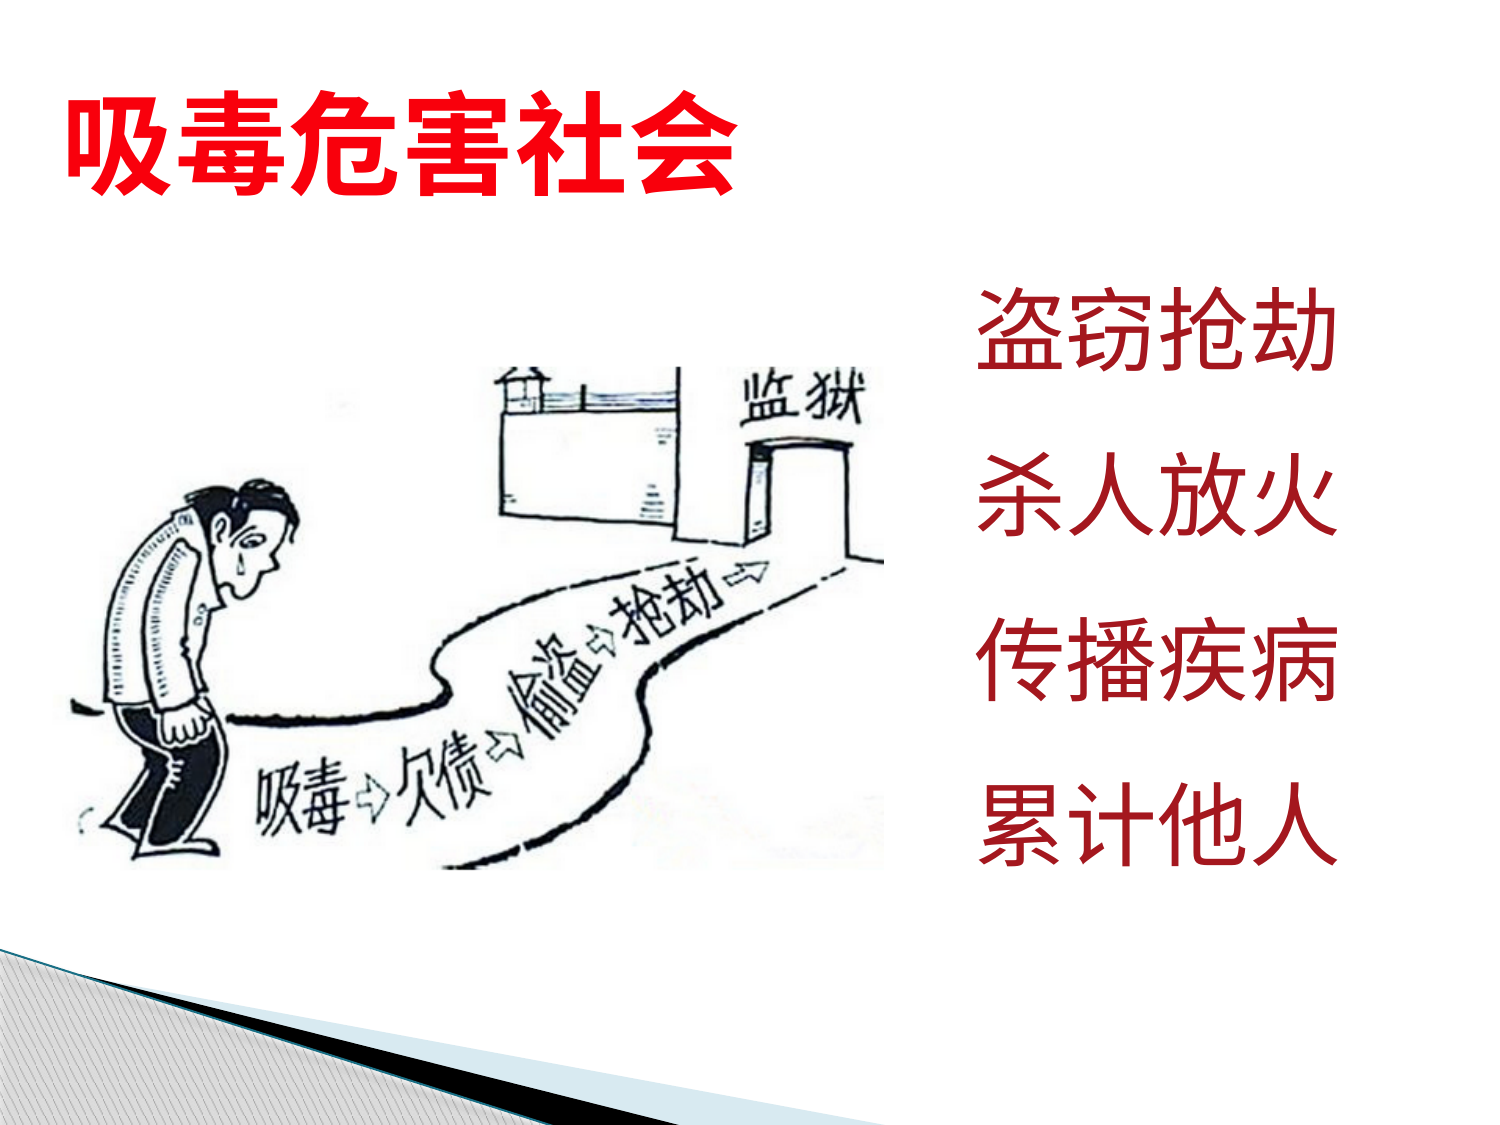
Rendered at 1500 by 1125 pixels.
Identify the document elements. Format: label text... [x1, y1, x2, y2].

picture [44, 364, 884, 878]
text_box 盗窃抢劫 杀人放火 传播疾病 累计他人 [959, 265, 1393, 886]
text_box 吸毒危害社会 [46, 66, 758, 217]
